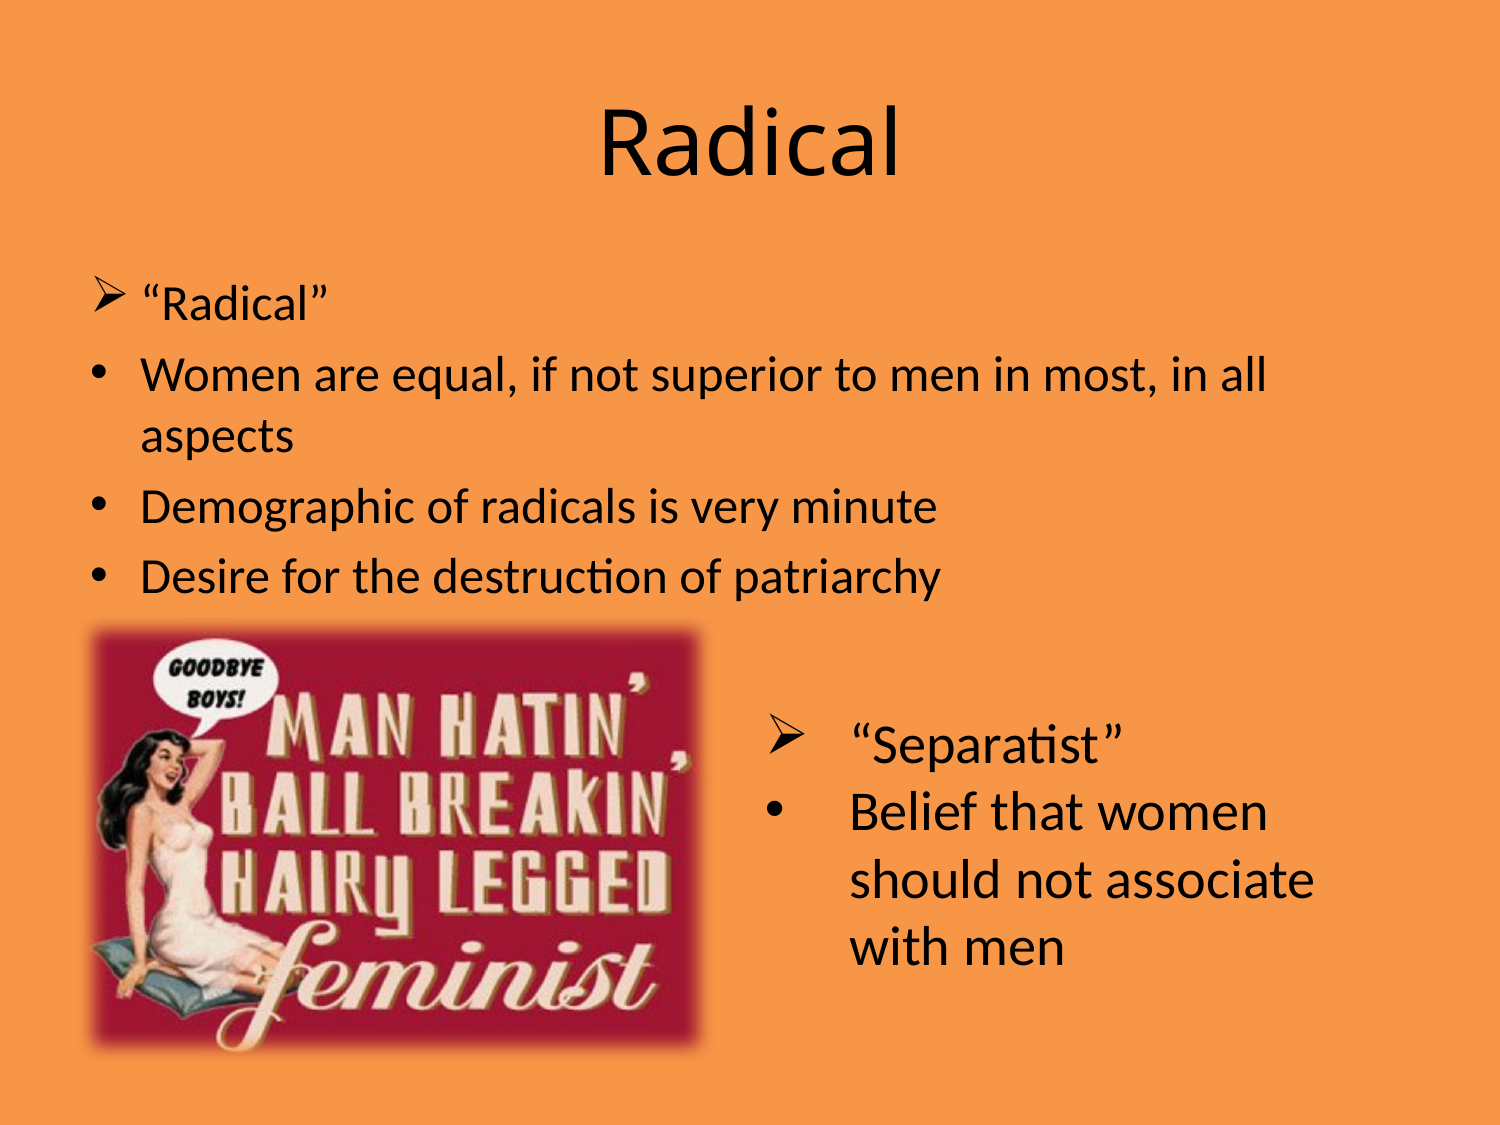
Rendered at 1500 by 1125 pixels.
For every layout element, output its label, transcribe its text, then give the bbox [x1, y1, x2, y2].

list “Radical” Women are equal, if not superior to men in most, in all aspects Demographic of radicals is very minute Desire for the destruction of patriarchy [75, 262, 1388, 613]
picture [74, 612, 715, 1063]
title Radical [75, 45, 1425, 233]
text_box “Separatist” Belief that women should not associate with men [750, 699, 1400, 985]
